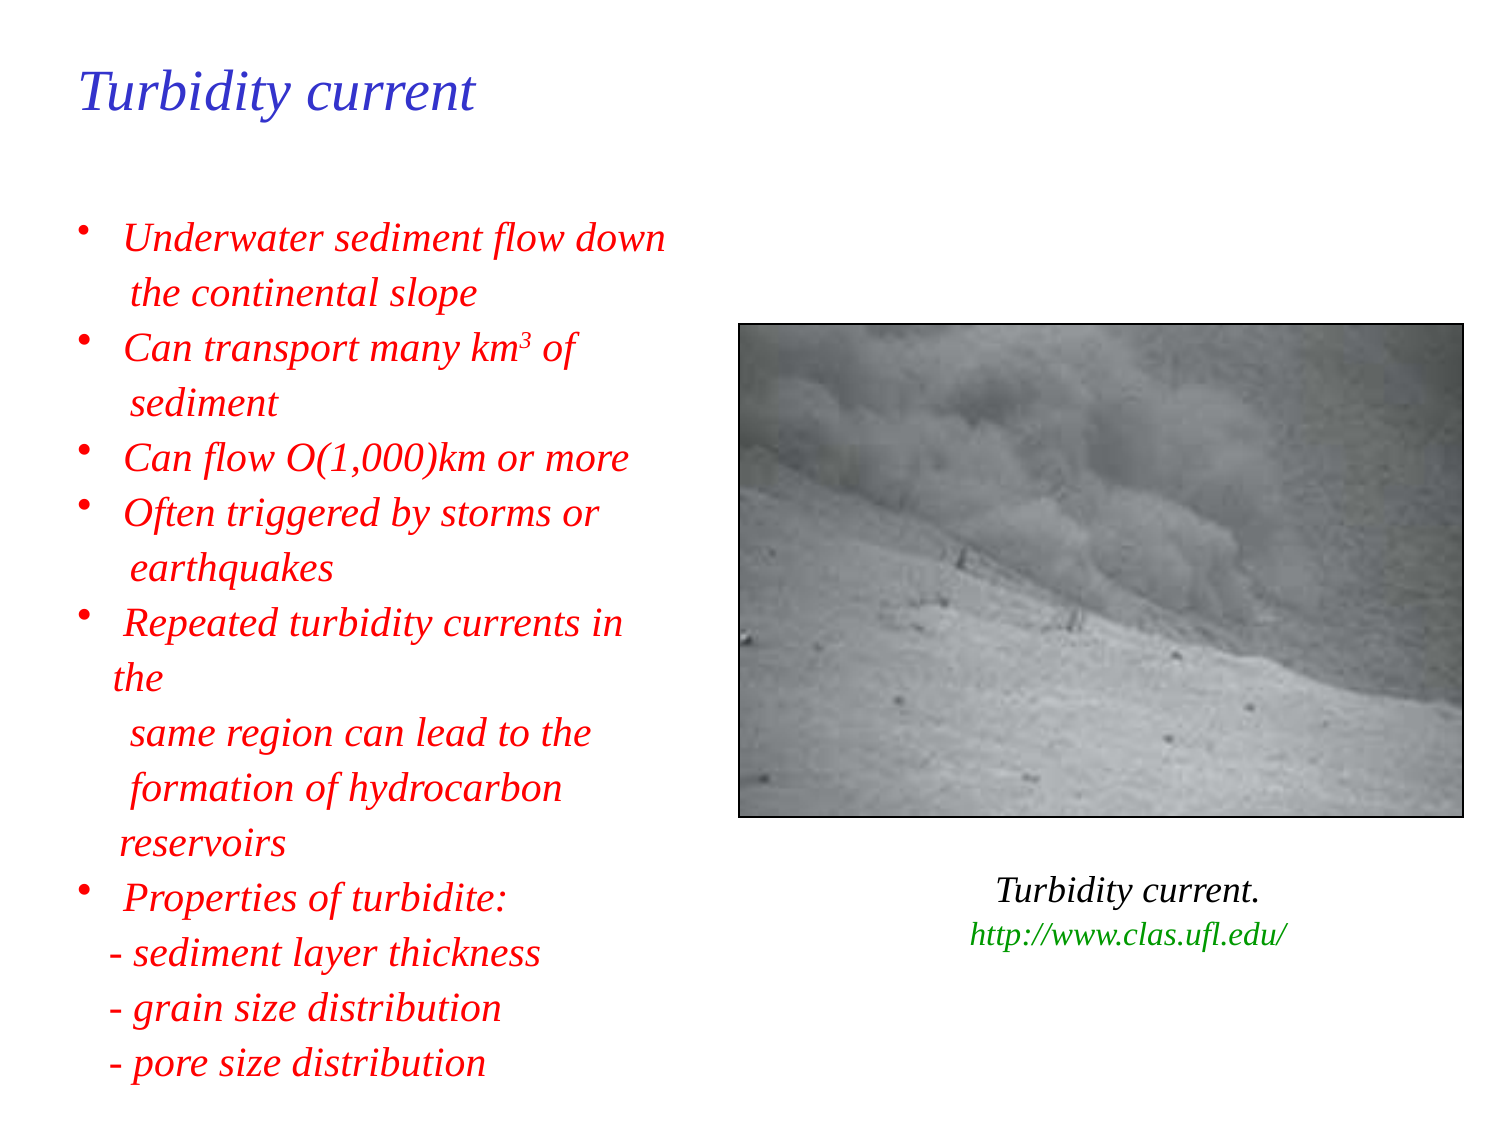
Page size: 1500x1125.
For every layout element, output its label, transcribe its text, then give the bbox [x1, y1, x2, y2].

title Turbidity current [62, 49, 1388, 126]
list Turbidity current. http://www.clas.ufl.edu/ [934, 862, 1323, 963]
text_box Underwater sediment flow down the continental slope Can transport many km3 of sediment Can flow O(1,000)km or more Often triggered by storms or earthquakes Repeated turbidity currents in the same region can lead to the formation of hydrocarbon reservoirs Properties of turbidite: - sediment layer thickness - grain size distribution - pore size distribution [62, 152, 688, 1092]
picture [739, 324, 1463, 817]
